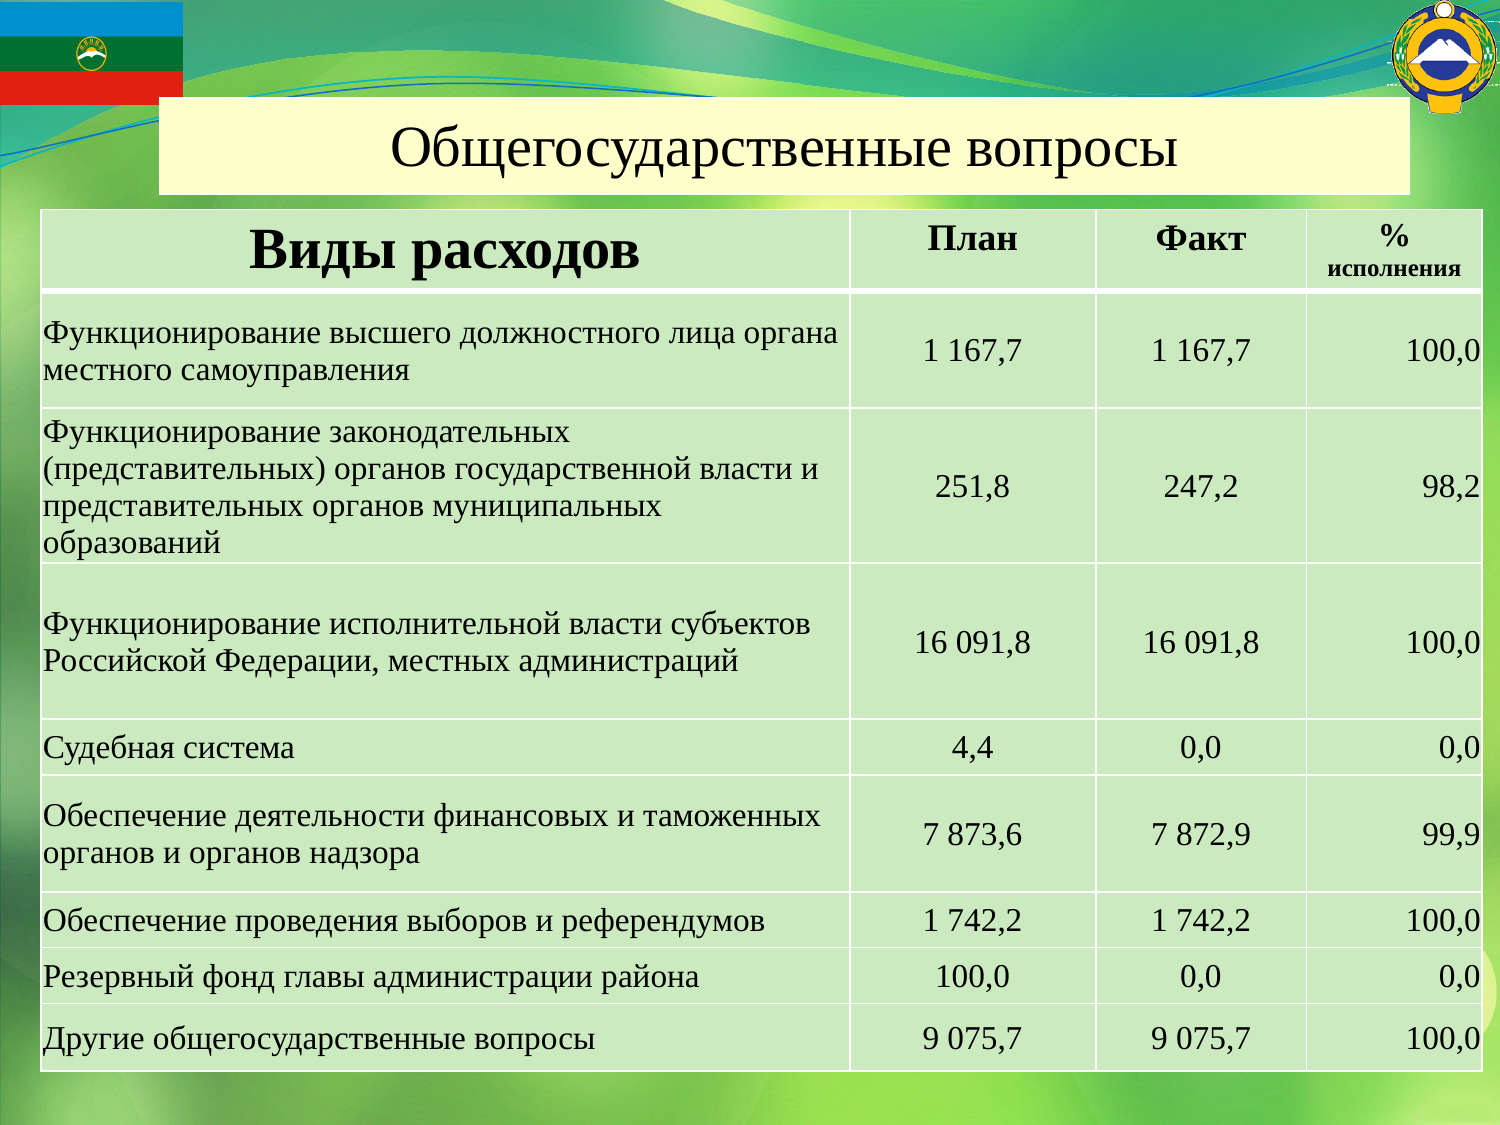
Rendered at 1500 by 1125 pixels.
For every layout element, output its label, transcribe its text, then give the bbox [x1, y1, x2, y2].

table_cell 16 091,8 [1097, 564, 1306, 718]
table_header Виды расходов [42, 210, 849, 288]
table_cell 4,4 [851, 720, 1095, 774]
picture [24, 147, 50, 156]
table_cell 16 091,8 [851, 564, 1095, 718]
picture [0, 0, 1500, 1125]
table_cell 1 167,7 [851, 294, 1095, 407]
picture [303, 85, 686, 97]
table_cell 247,2 [1097, 409, 1306, 562]
picture [261, 78, 584, 97]
table_cell 0,0 [1097, 720, 1306, 774]
table_header План [851, 210, 1095, 288]
table_cell 7 873,6 [851, 776, 1095, 891]
table_header % исполнения [1307, 210, 1481, 288]
table_cell 100,0 [1307, 1004, 1481, 1070]
table_cell 251,8 [851, 409, 1095, 562]
table_cell Судебная система [42, 720, 849, 774]
table_cell 1 742,2 [1097, 893, 1306, 947]
table_cell Обеспечение деятельности финансовых и таможенных органов и органов надзора [42, 776, 849, 891]
table_cell Функционирование высшего должностного лица органа местного самоуправления [42, 294, 849, 407]
table_cell 100,0 [1307, 294, 1481, 407]
table_cell 1 742,2 [851, 893, 1095, 947]
table_cell 100,0 [1307, 893, 1481, 947]
table_cell 99,9 [1307, 776, 1481, 891]
table_cell 9 075,7 [1097, 1004, 1306, 1070]
table_header Общегосударственные вопросы [160, 99, 1409, 193]
table_cell 0,0 [1307, 948, 1481, 1003]
table_header Факт [1097, 210, 1306, 288]
table_cell Функционирование исполнительной власти субъектов Российской Федерации, местных администраций [42, 564, 849, 718]
table_cell Обеспечение проведения выборов и референдумов [42, 893, 849, 947]
table_cell 0,0 [1307, 720, 1481, 774]
table_cell Функционирование законодательных (представительных) органов государственной власти и представительных органов муниципальных образований [42, 409, 849, 562]
table_cell Резервный фонд главы администрации района [42, 948, 849, 1003]
table_cell 9 075,7 [851, 1004, 1095, 1070]
table_cell 98,2 [1307, 409, 1481, 562]
table_cell 1 167,7 [1097, 294, 1306, 407]
table_cell Другие общегосударственные вопросы [42, 1004, 849, 1070]
table_cell 0,0 [1097, 948, 1306, 1003]
table_cell 7 872,9 [1097, 776, 1306, 891]
table_cell 100,0 [851, 948, 1095, 1003]
table_cell 100,0 [1307, 564, 1481, 718]
